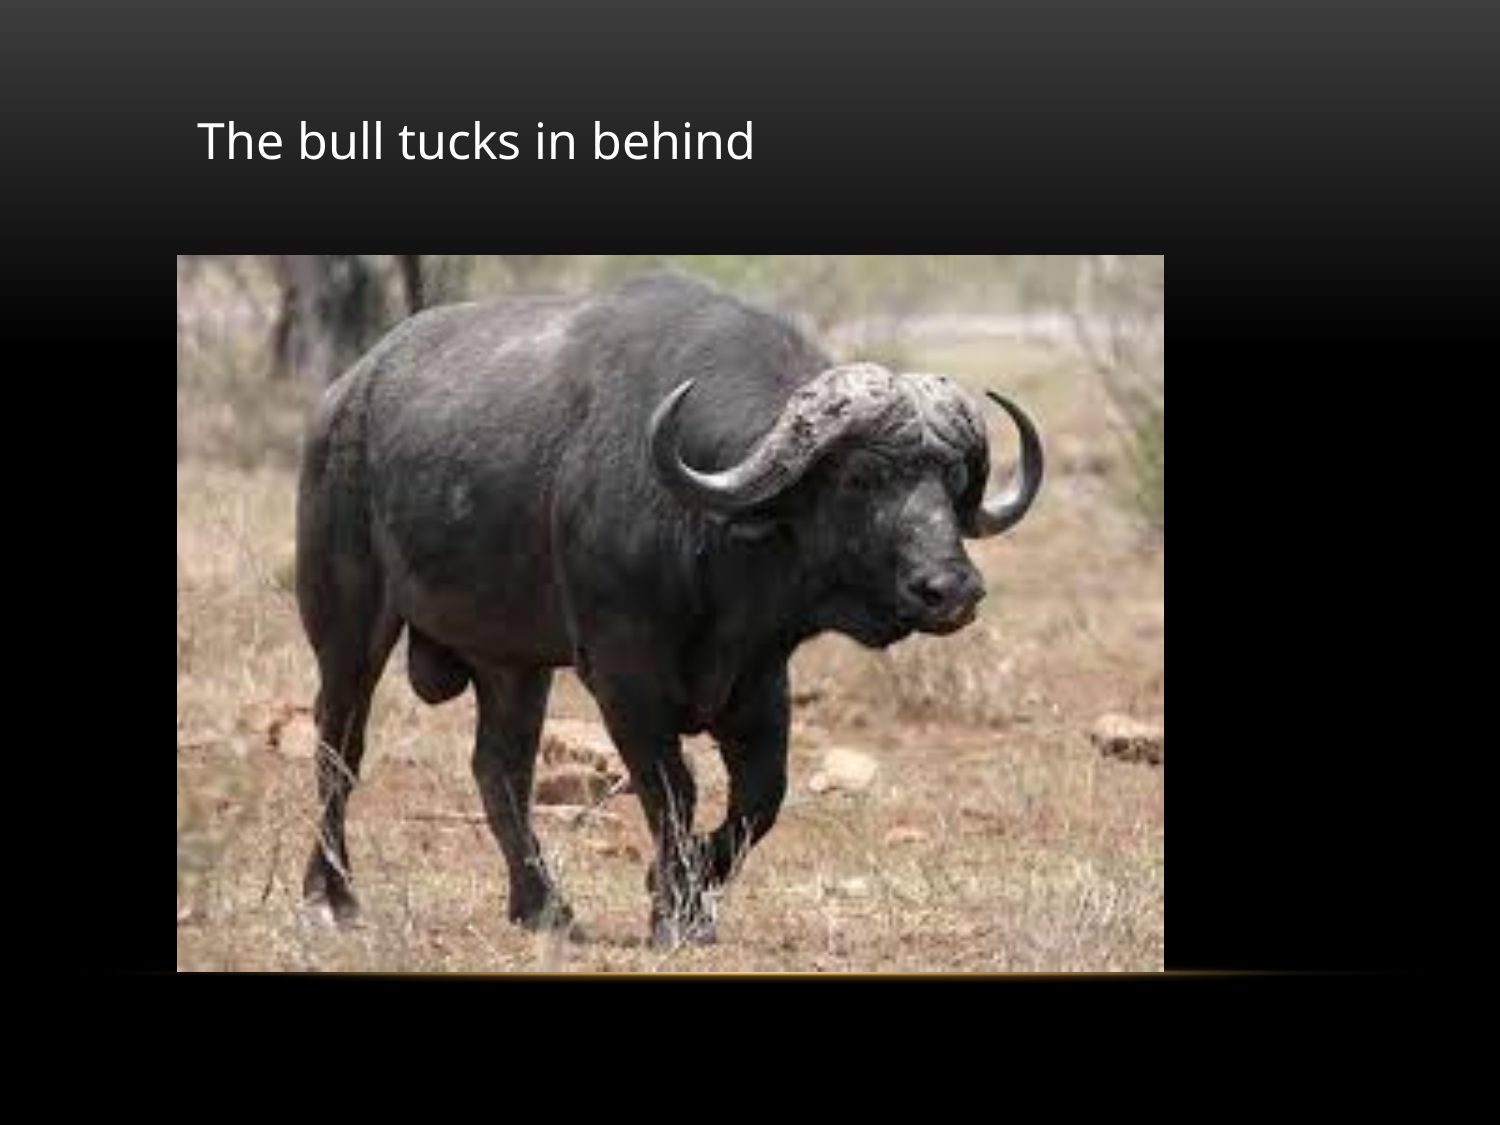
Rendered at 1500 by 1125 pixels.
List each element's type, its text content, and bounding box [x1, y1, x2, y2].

text_box The bull tucks in behind [182, 101, 1270, 177]
picture [0, 0, 1500, 1125]
